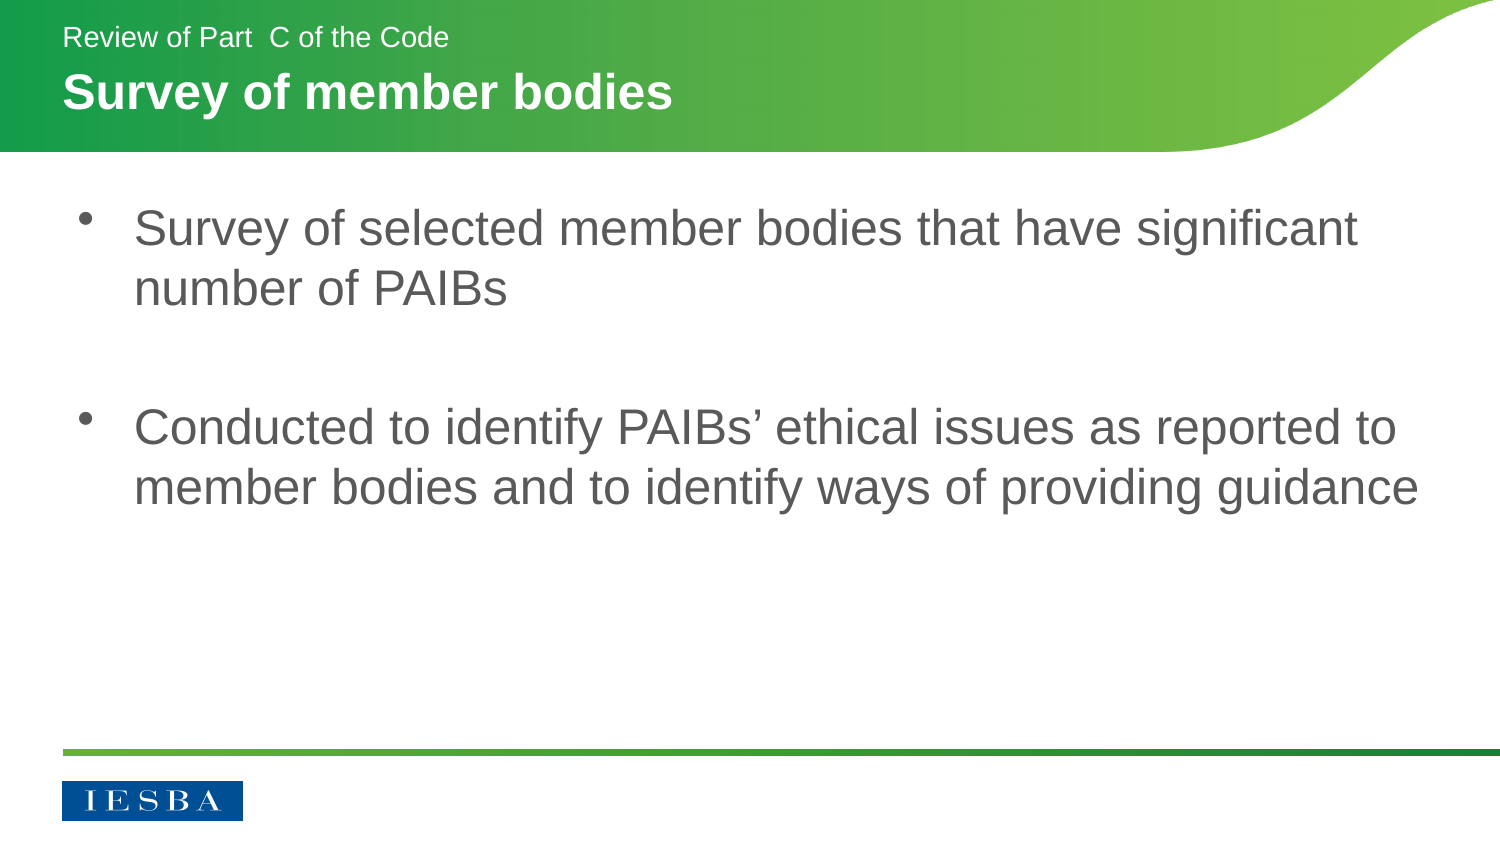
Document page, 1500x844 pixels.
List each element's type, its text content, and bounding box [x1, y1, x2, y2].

title Survey of member bodies [62, 56, 1300, 122]
picture [0, 0, 1497, 152]
list Survey of selected member bodies that have significant number of PAIBs Conducted to identify PAIBs’ ethical issues as reported to member bodies and to identify ways of providing guidance [62, 187, 1450, 694]
subtitle Review of Part C of the Code [62, 18, 500, 47]
picture [62, 781, 243, 821]
